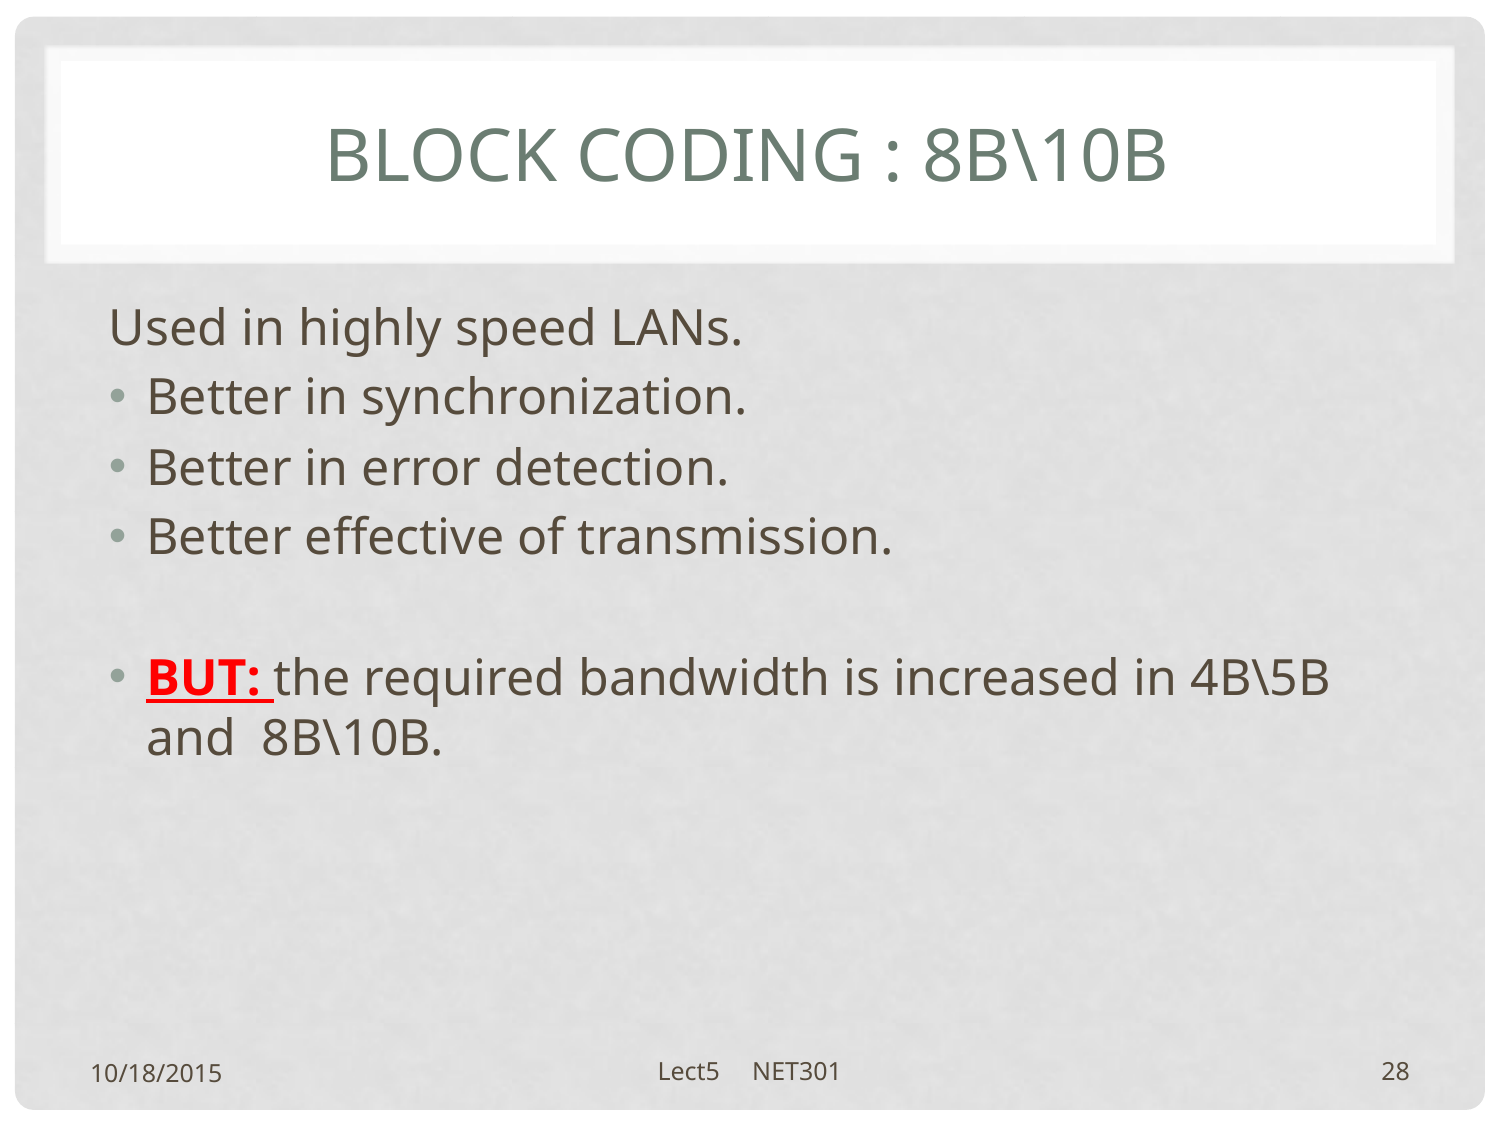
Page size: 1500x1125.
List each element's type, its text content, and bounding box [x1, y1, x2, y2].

title Block coding : 8B\10B [69, 66, 1425, 238]
list Used in highly speed LANs. Better in synchronization. Better in error detection. Better effective of transmission. BUT: the required bandwidth is increased in 4B\5B and 8B\10B. [75, 287, 1425, 1005]
footer Lect5 NET301 [512, 1042, 988, 1103]
slide_number 28 [1074, 1042, 1425, 1103]
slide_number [75, 1042, 425, 1103]
